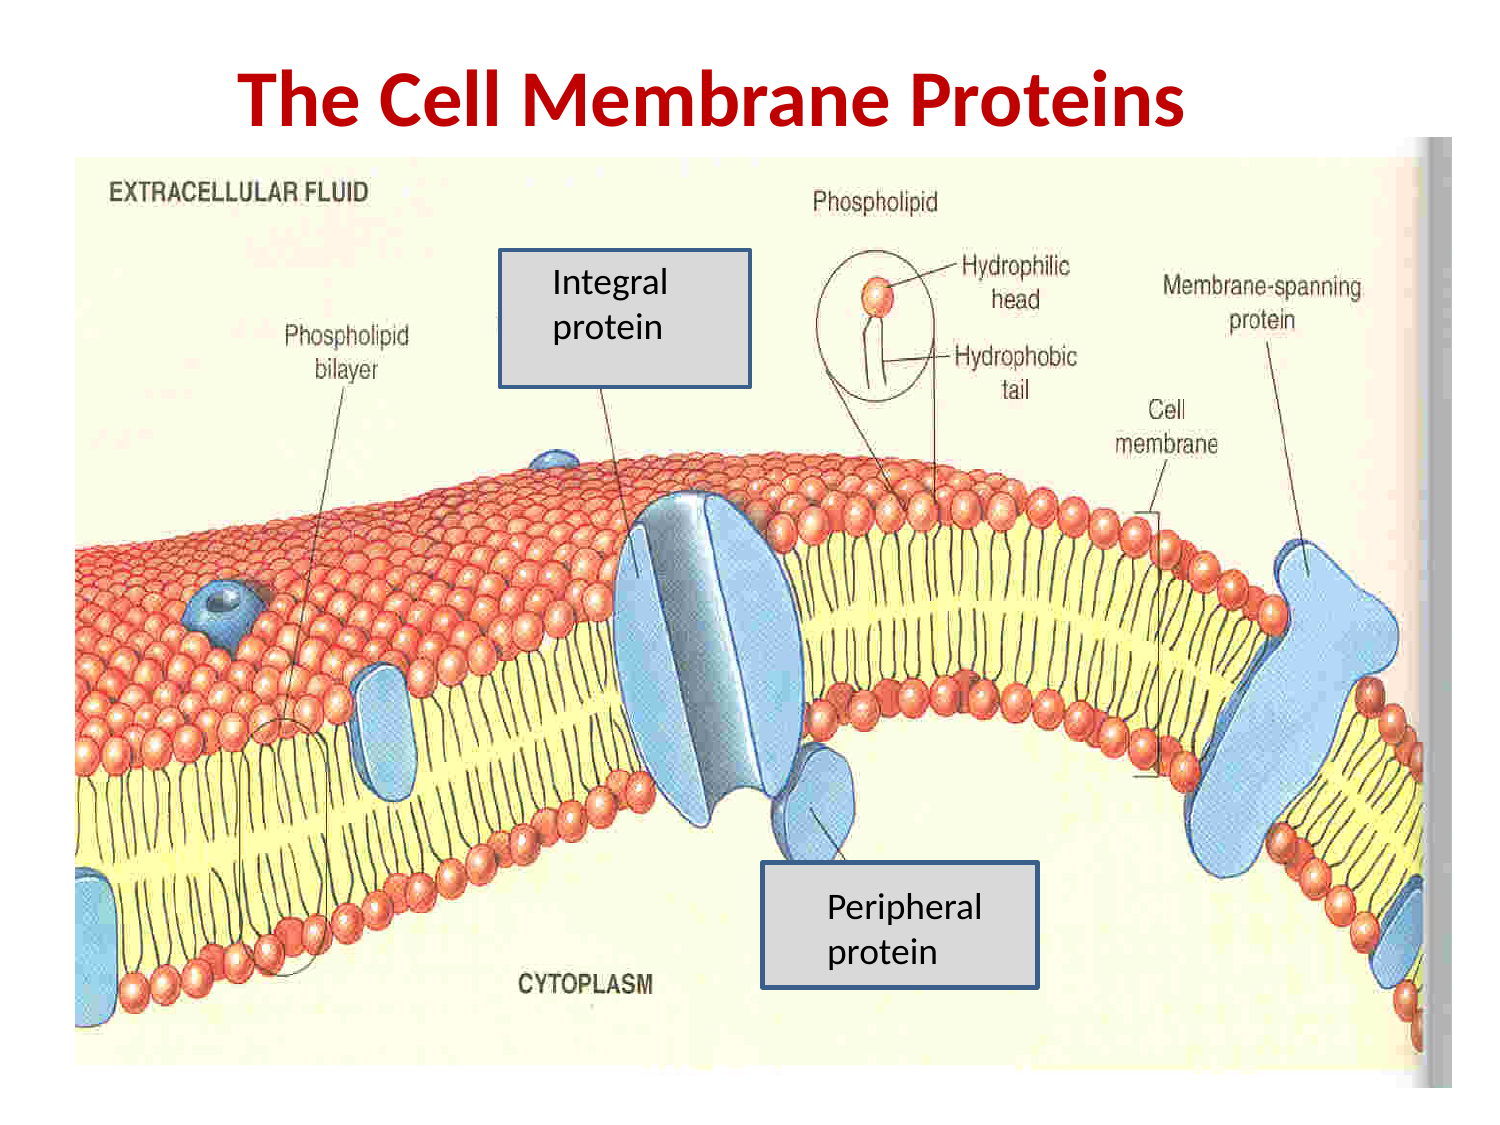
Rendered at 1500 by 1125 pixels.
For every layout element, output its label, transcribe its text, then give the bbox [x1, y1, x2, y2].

title The Cell Membrane Proteins [37, 37, 1388, 150]
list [74, 137, 1452, 1088]
